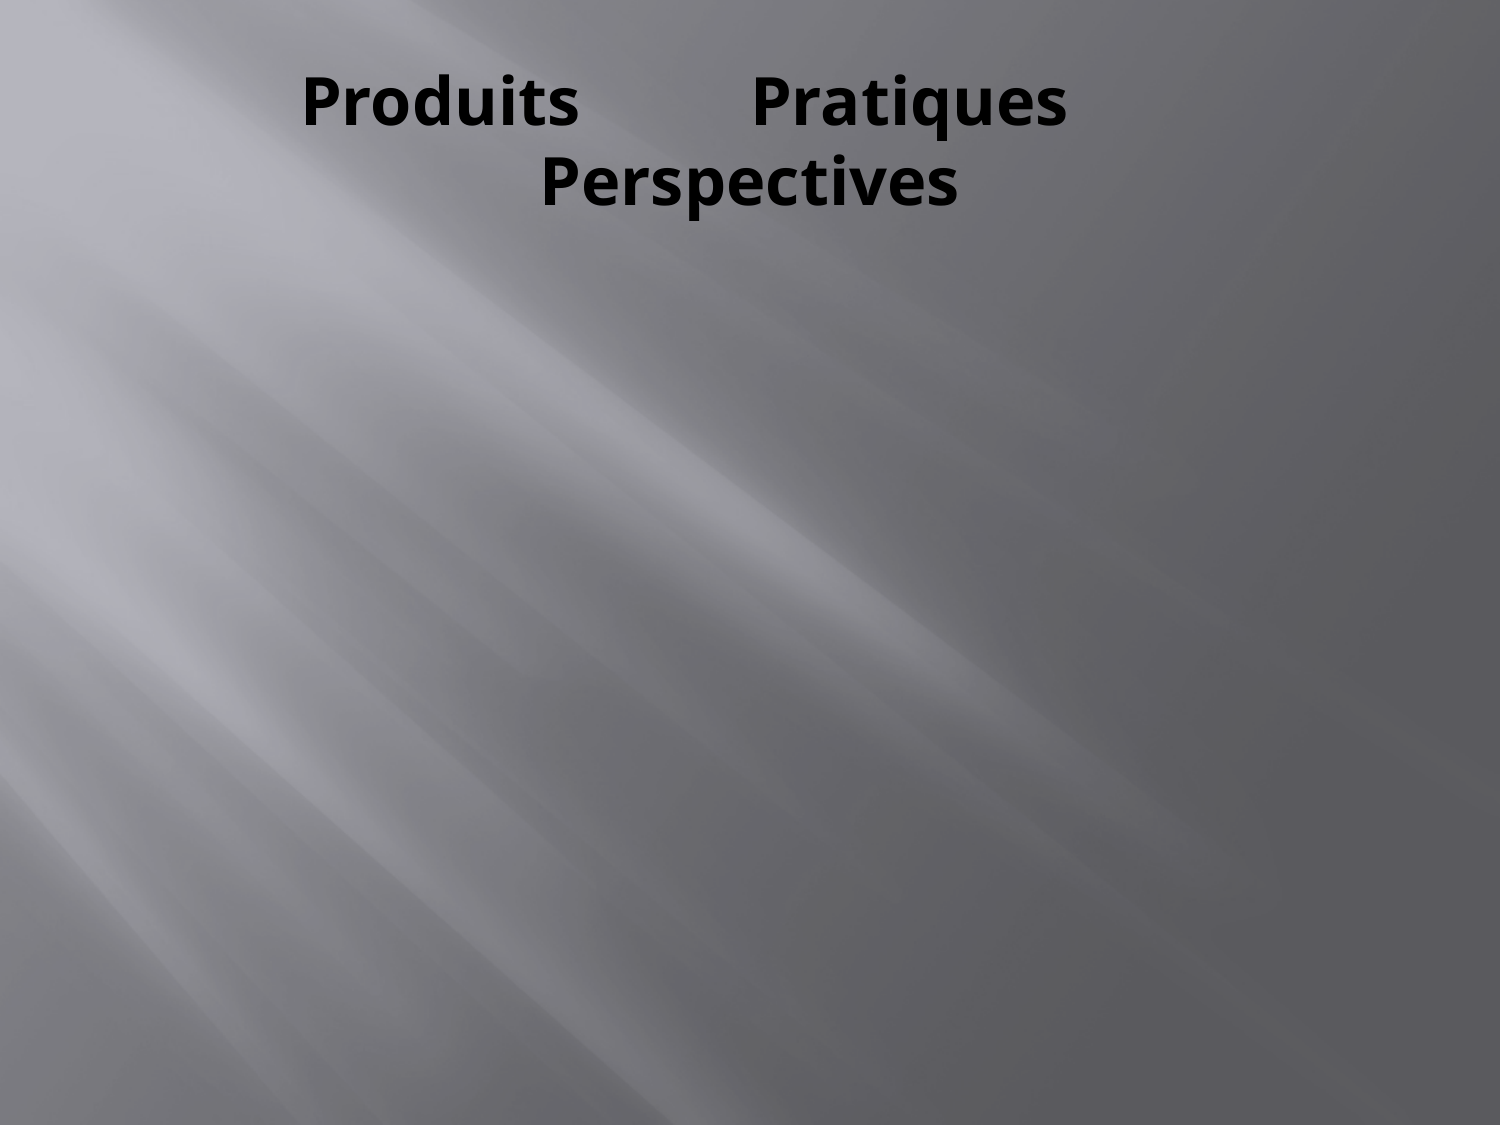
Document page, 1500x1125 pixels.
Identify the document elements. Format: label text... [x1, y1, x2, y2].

title Produits Pratiques Perspectives [75, 45, 1425, 233]
